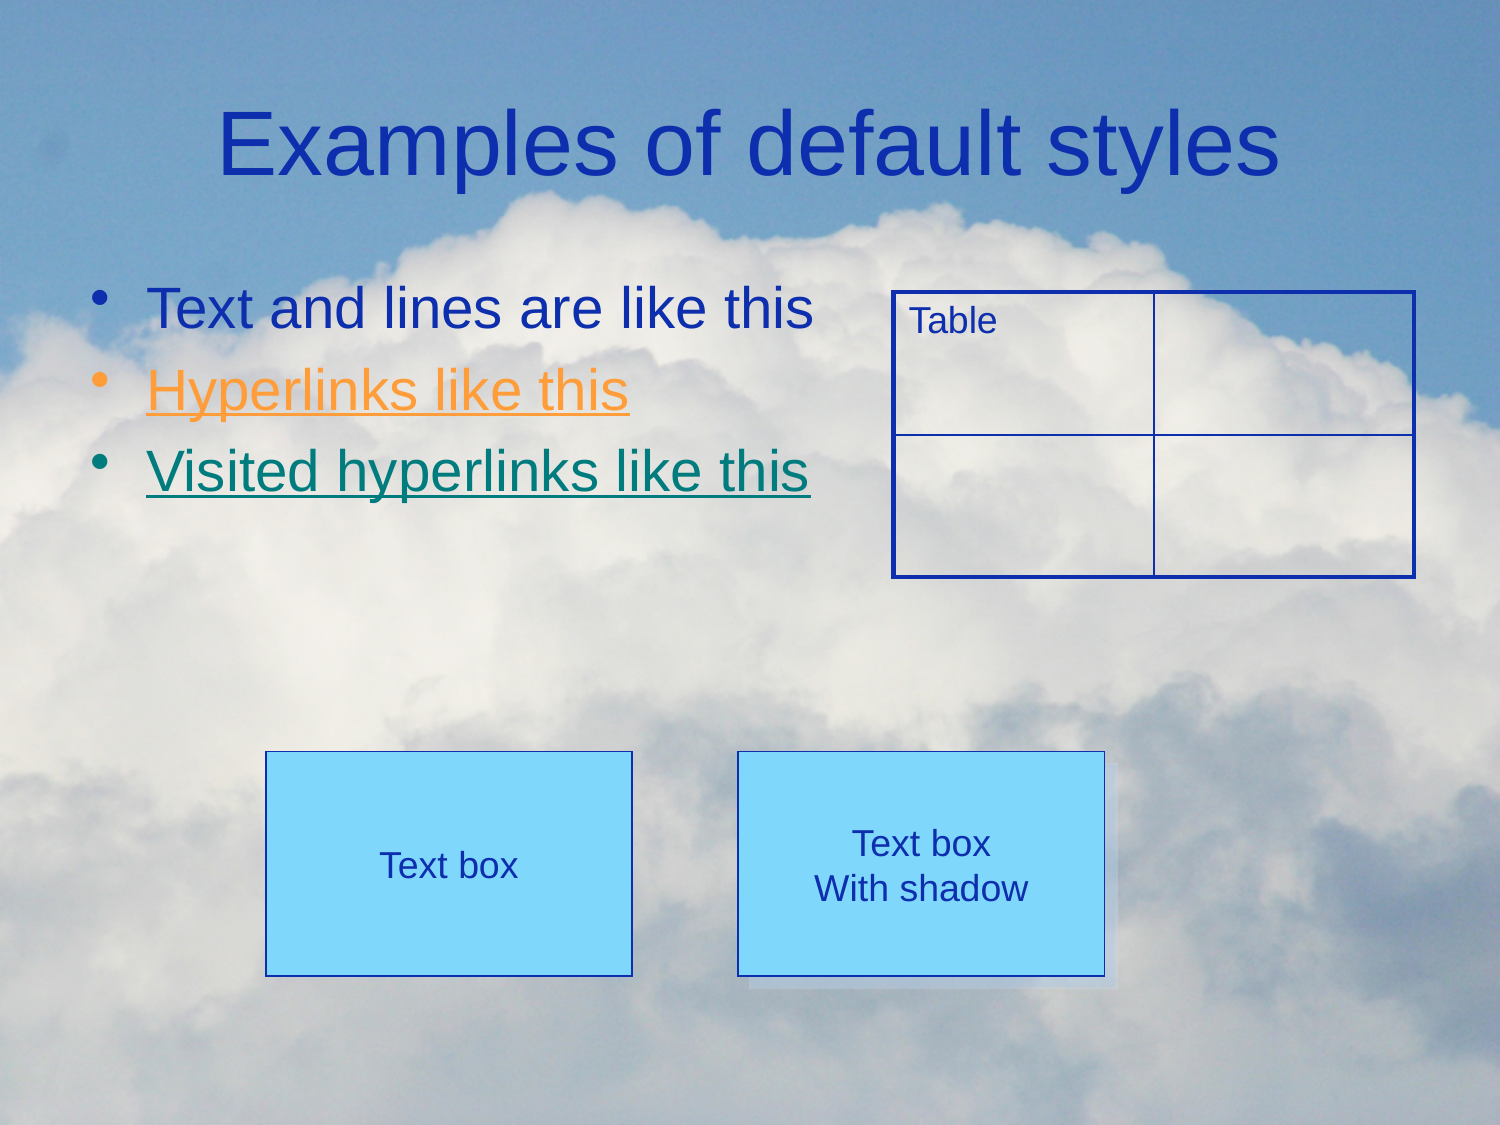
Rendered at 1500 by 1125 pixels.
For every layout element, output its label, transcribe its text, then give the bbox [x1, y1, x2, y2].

table_header Table [896, 294, 1153, 434]
text_box Text box [265, 751, 632, 976]
list Text and lines are like this Hyperlinks like this Visited hyperlinks like this [75, 262, 845, 1005]
table_cell [896, 436, 1153, 575]
title Examples of default styles [75, 45, 1425, 233]
picture [0, 0, 1500, 1125]
text_box Text box With shadow [738, 751, 1105, 976]
table_header [1155, 294, 1412, 434]
table_cell [1155, 436, 1412, 575]
